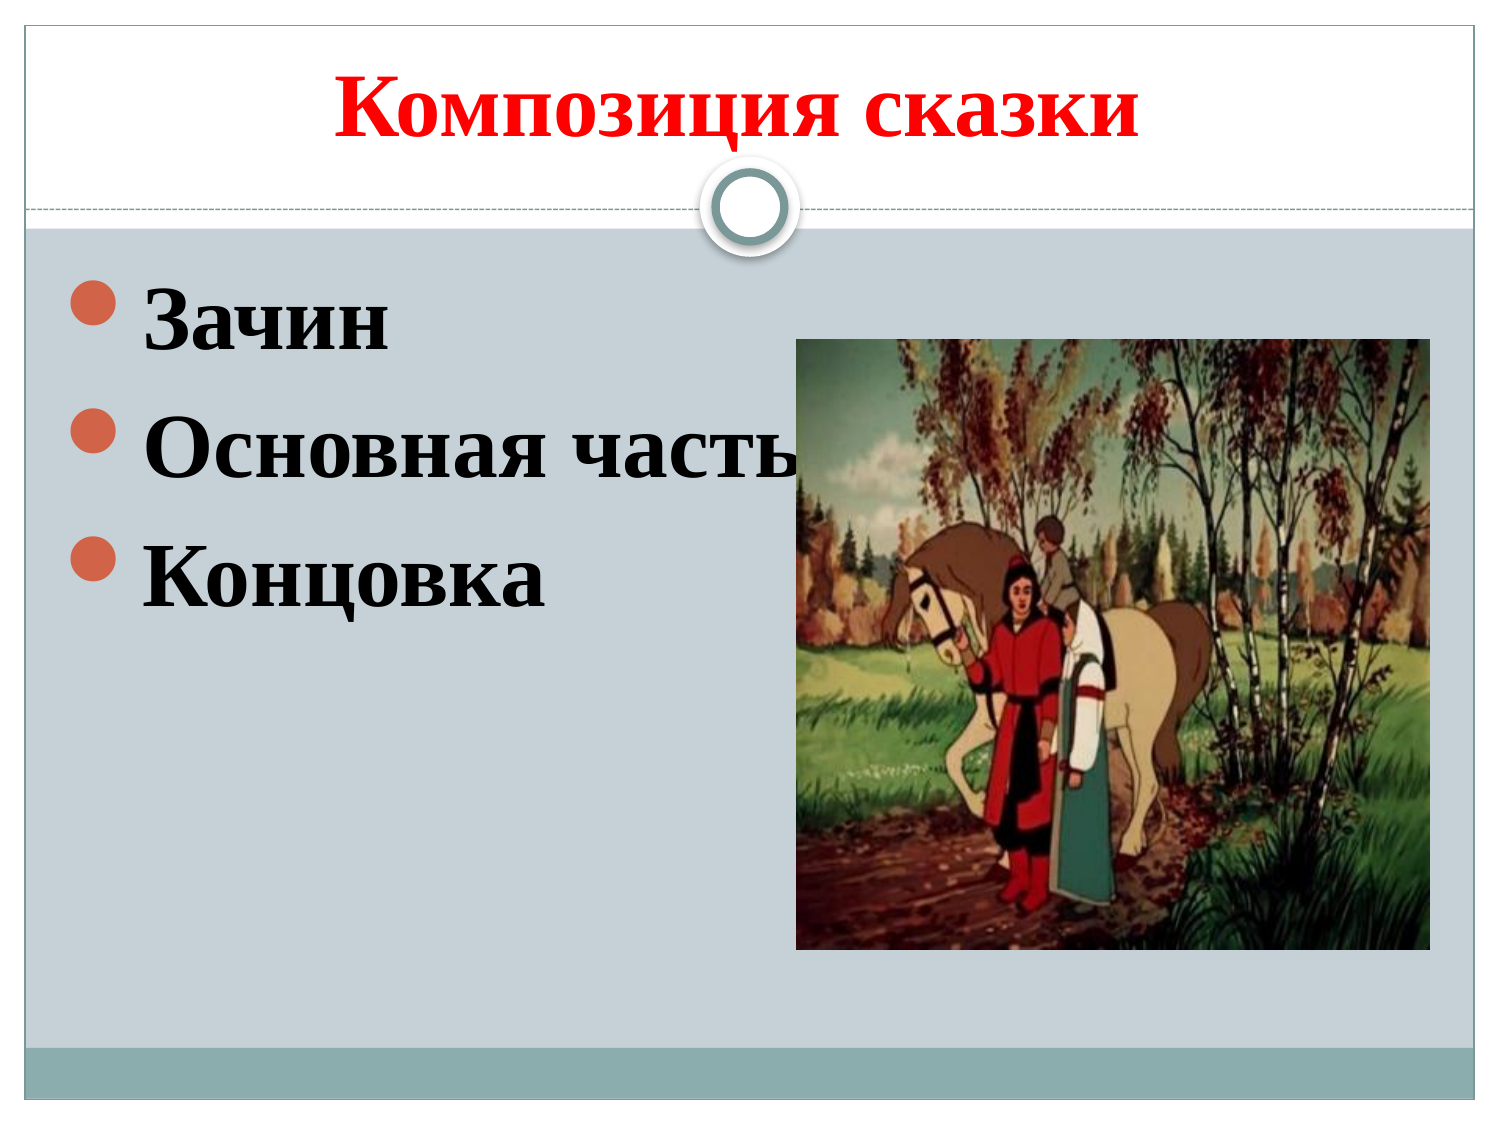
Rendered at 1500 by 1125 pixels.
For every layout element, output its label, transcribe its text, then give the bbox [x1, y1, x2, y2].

list Зачин Основная часть Концовка [49, 250, 1445, 1001]
title Композиция сказки [49, 37, 1450, 163]
picture [796, 339, 1430, 950]
